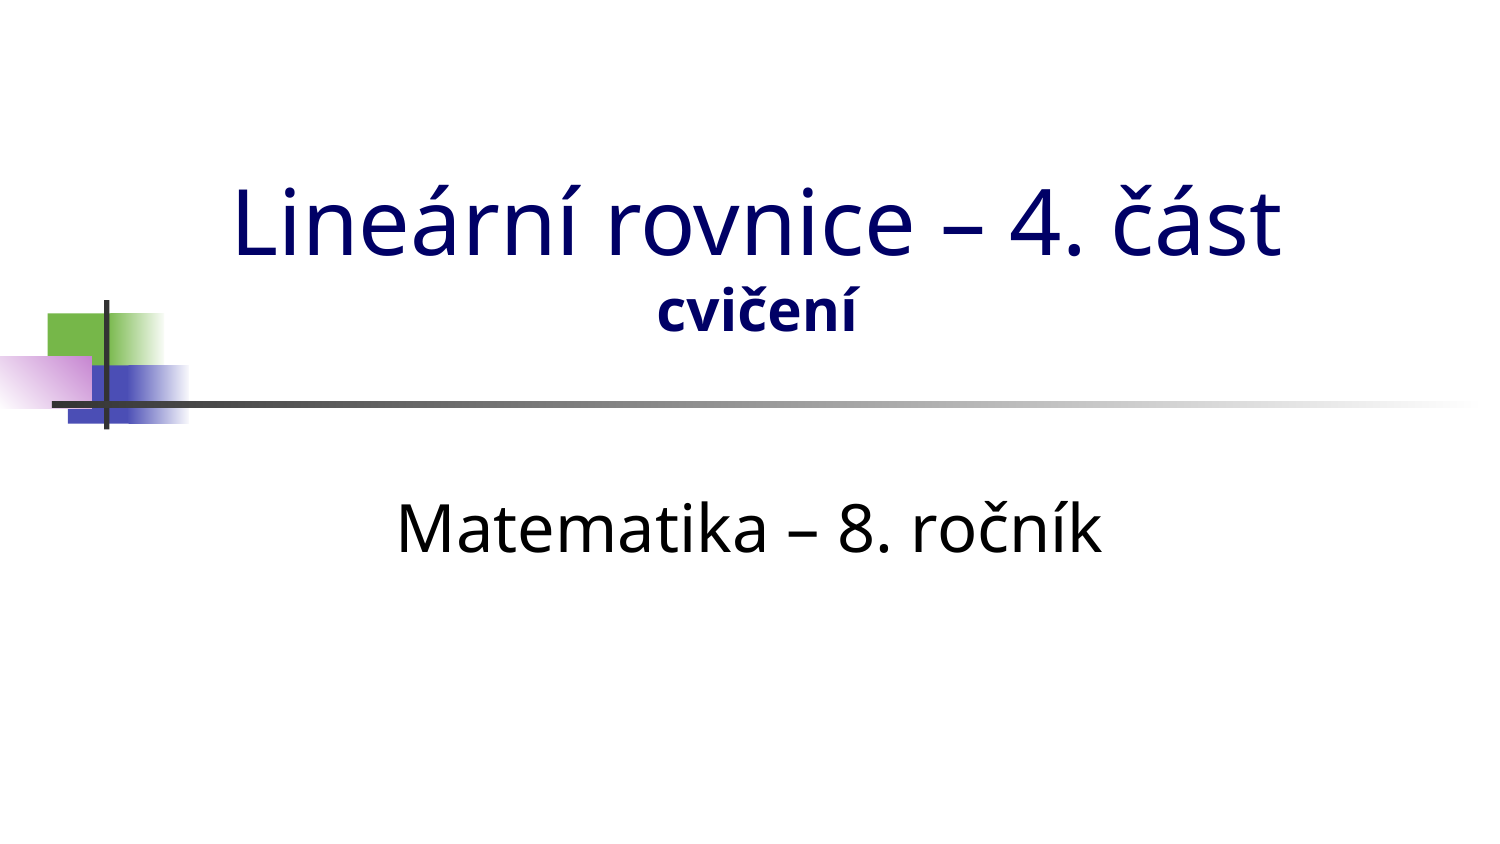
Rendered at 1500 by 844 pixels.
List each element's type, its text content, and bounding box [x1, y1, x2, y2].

title Lineární rovnice – 4. část cvičení [88, 149, 1427, 352]
subtitle Matematika – 8. ročník [224, 477, 1276, 694]
